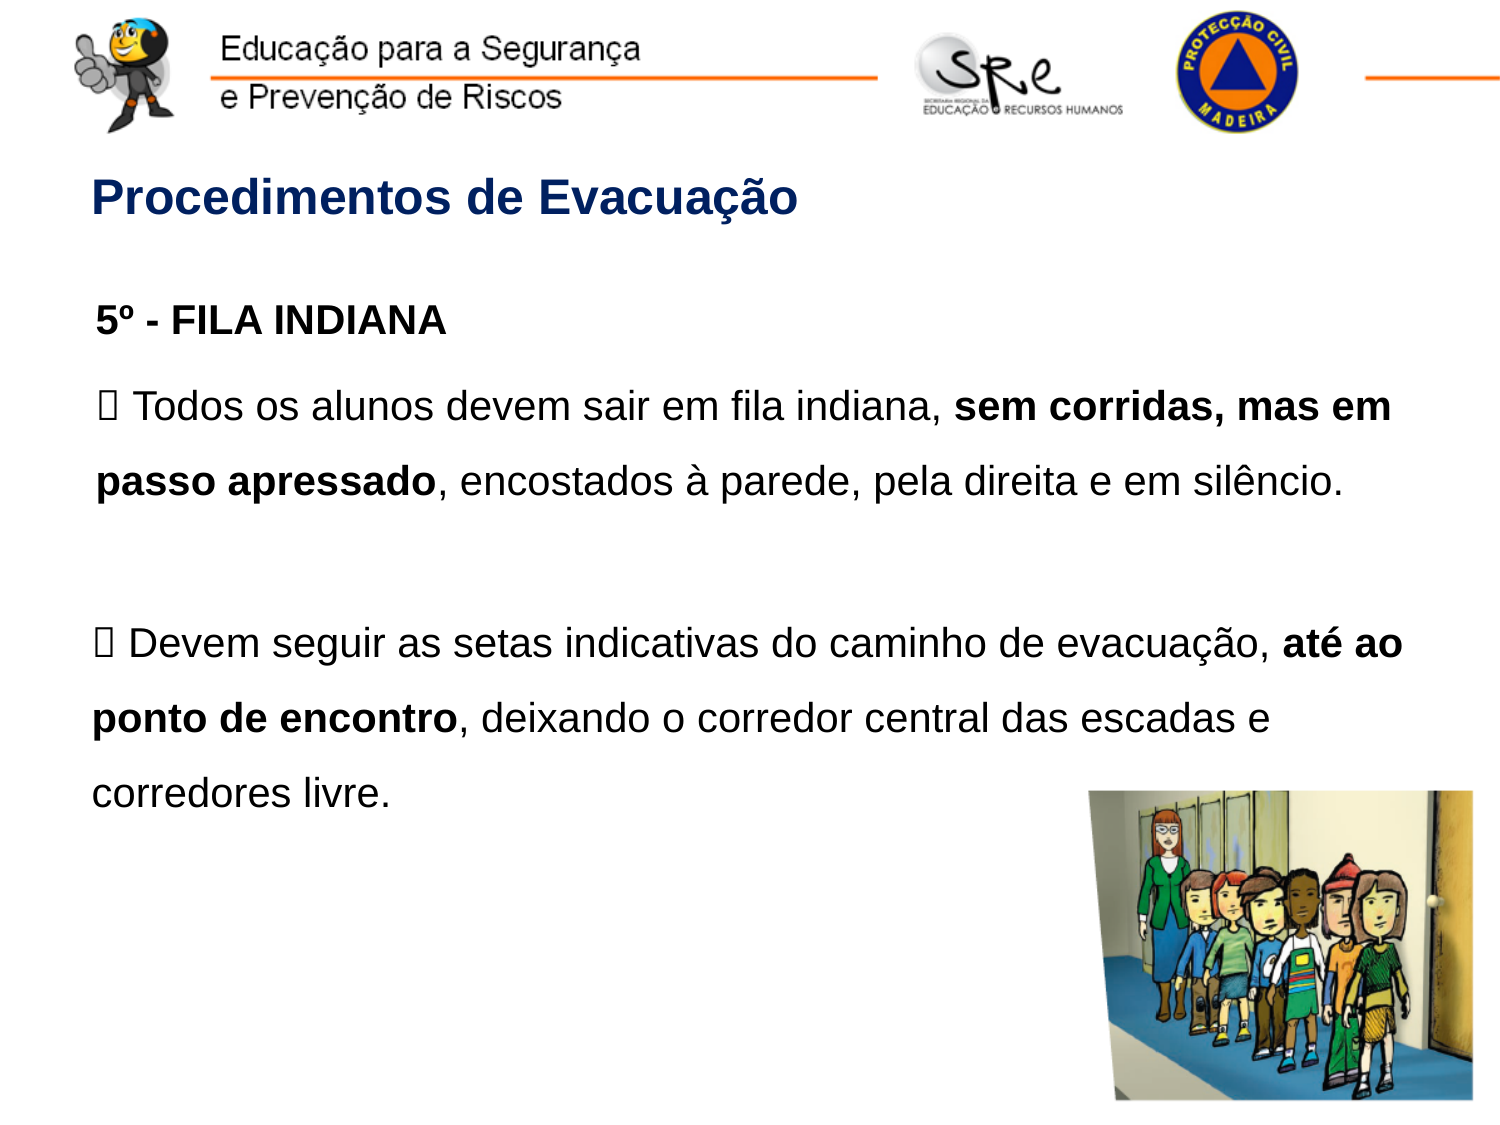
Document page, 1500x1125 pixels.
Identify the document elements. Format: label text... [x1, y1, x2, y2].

text_box 5º - FILA INDIANA [80, 275, 1304, 351]
text_box Procedimentos de Evacuação [76, 156, 990, 232]
text_box  Todos os alunos devem sair em fila indiana, sem corridas, mas em passo apressado, encostados à parede, pela direita e em silêncio. [80, 346, 1456, 512]
picture [0, 0, 1500, 1125]
text_box  Devem seguir as setas indicativas do caminho de evacuação, até ao ponto de encontro, deixando o corredor central das escadas e corredores livre. [76, 582, 1456, 823]
